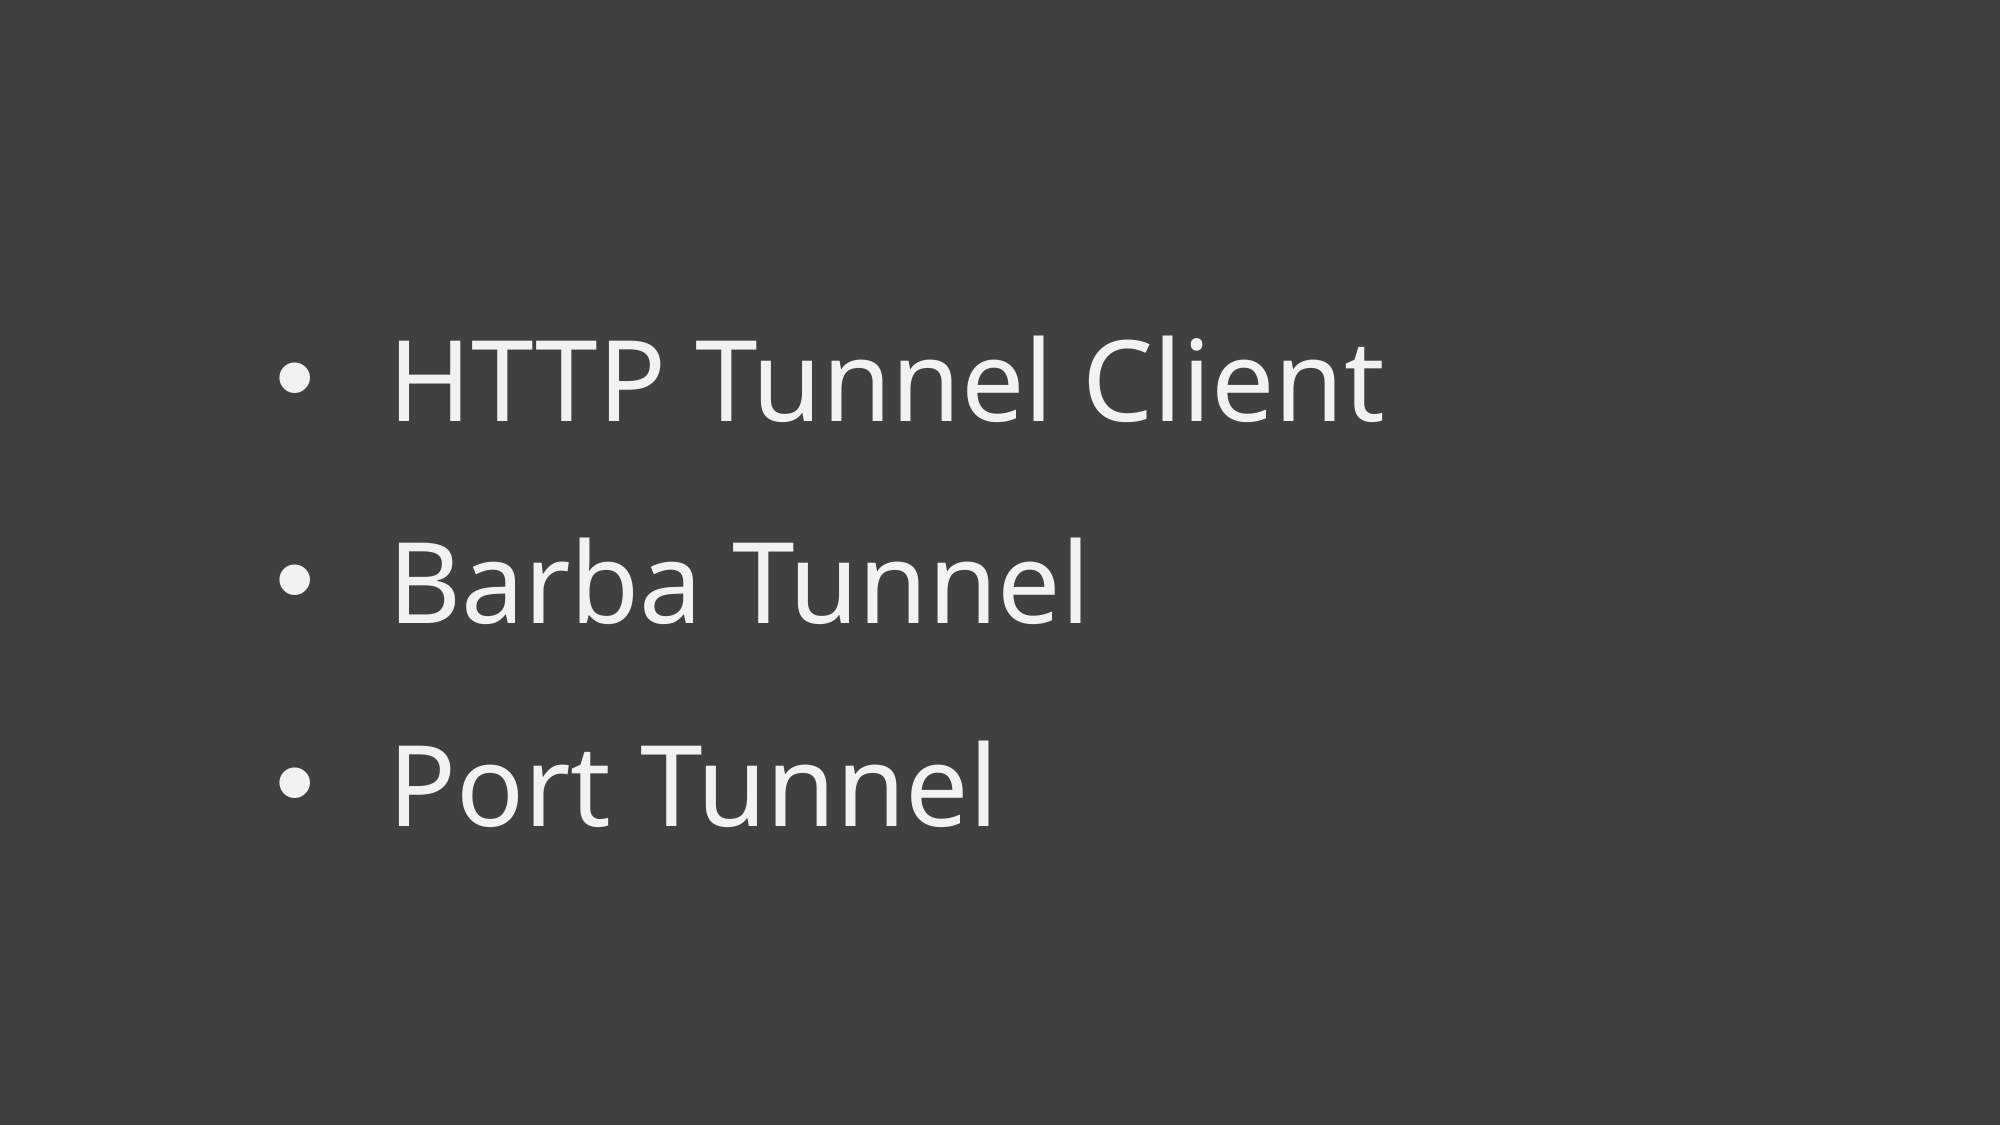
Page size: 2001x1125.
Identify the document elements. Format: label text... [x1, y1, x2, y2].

text_box HTTP Tunnel Client Barba Tunnel Port Tunnel [260, 206, 1667, 884]
